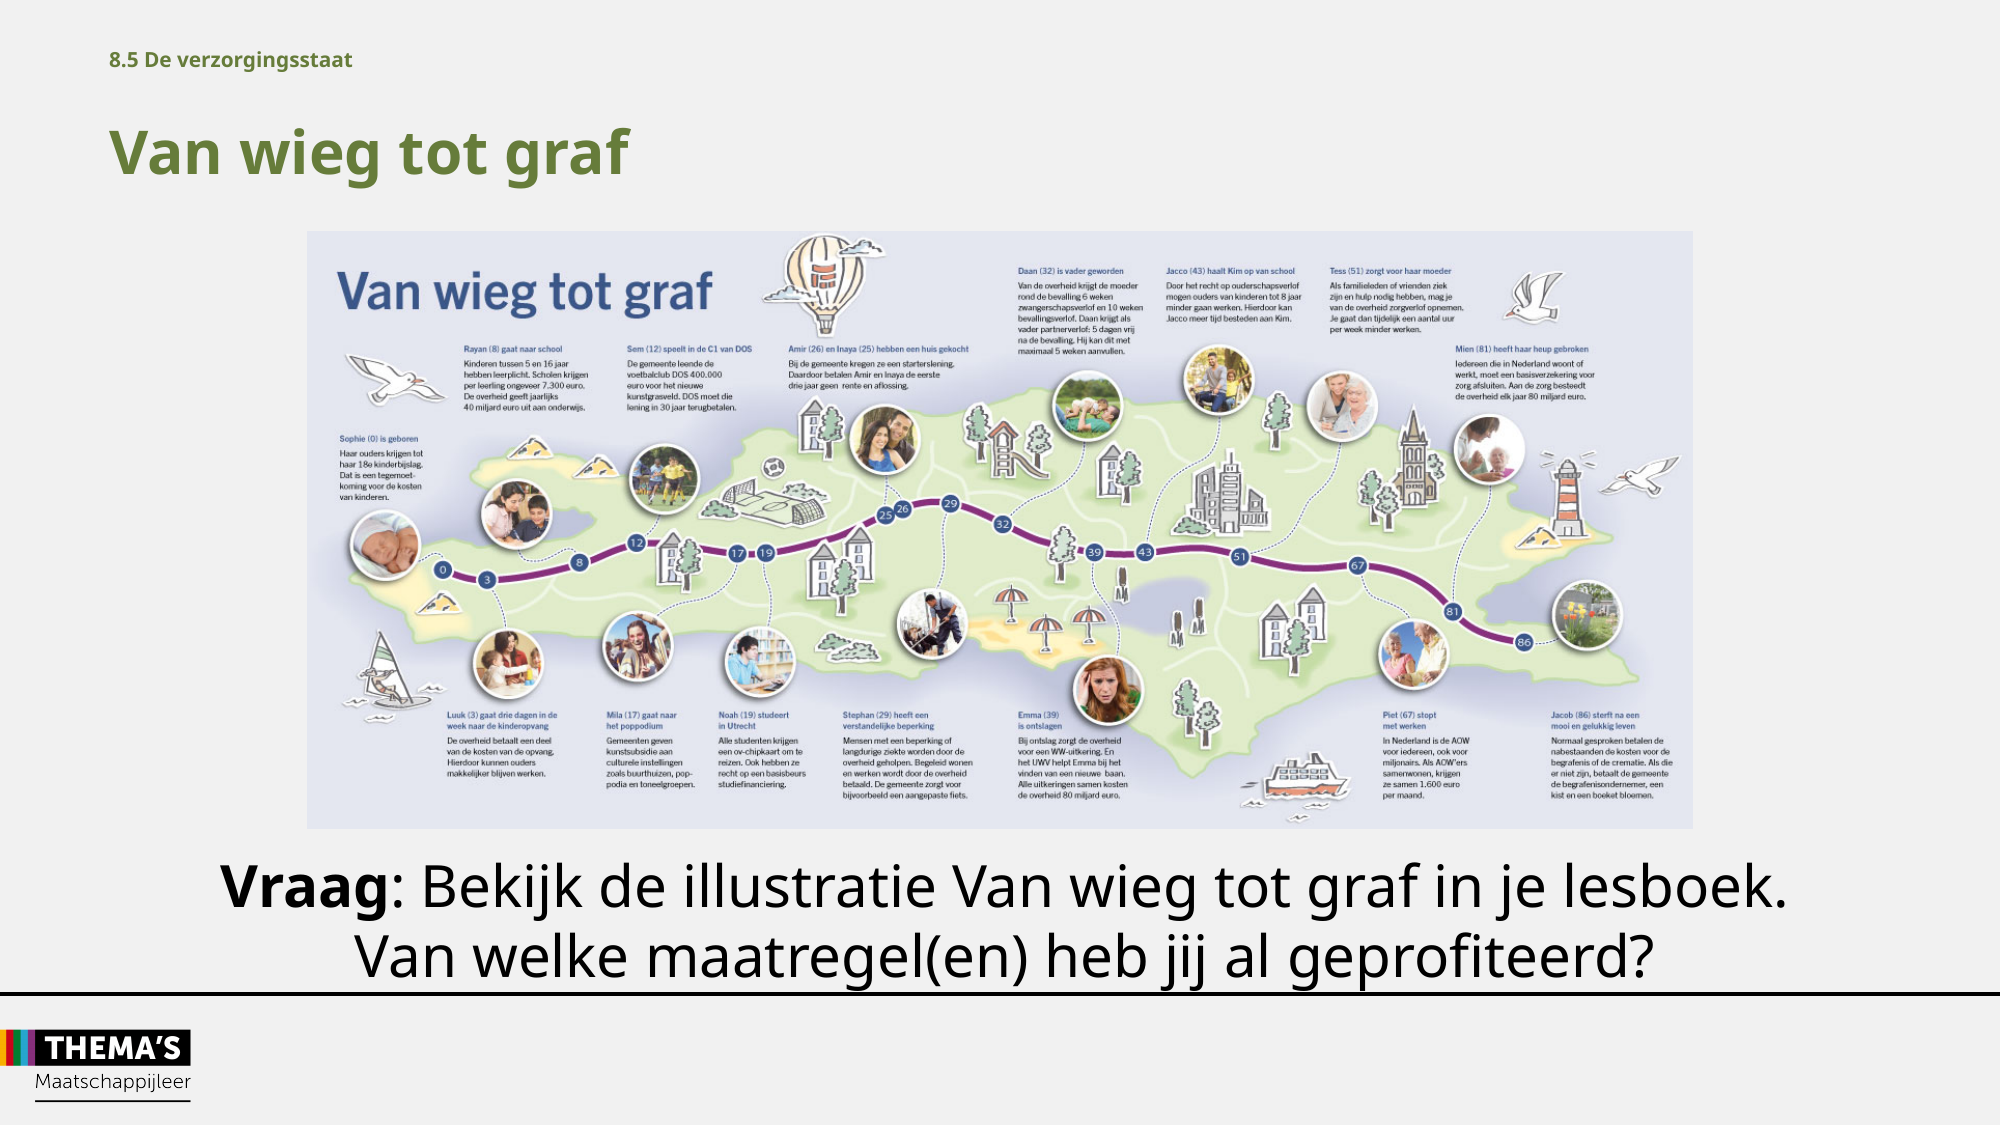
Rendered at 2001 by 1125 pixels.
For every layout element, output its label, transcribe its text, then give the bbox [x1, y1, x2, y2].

list Van wieg tot graf [94, 114, 1879, 205]
text_box Vraag: Bekijk de illustratie Van wieg tot graf in je lesboek. Van welke maatregel(en) heb jij al geprofiteerd? [205, 841, 1804, 997]
picture [307, 231, 1693, 829]
picture [0, 993, 203, 1125]
list 8.5 De verzorgingsstaat [94, 33, 941, 88]
